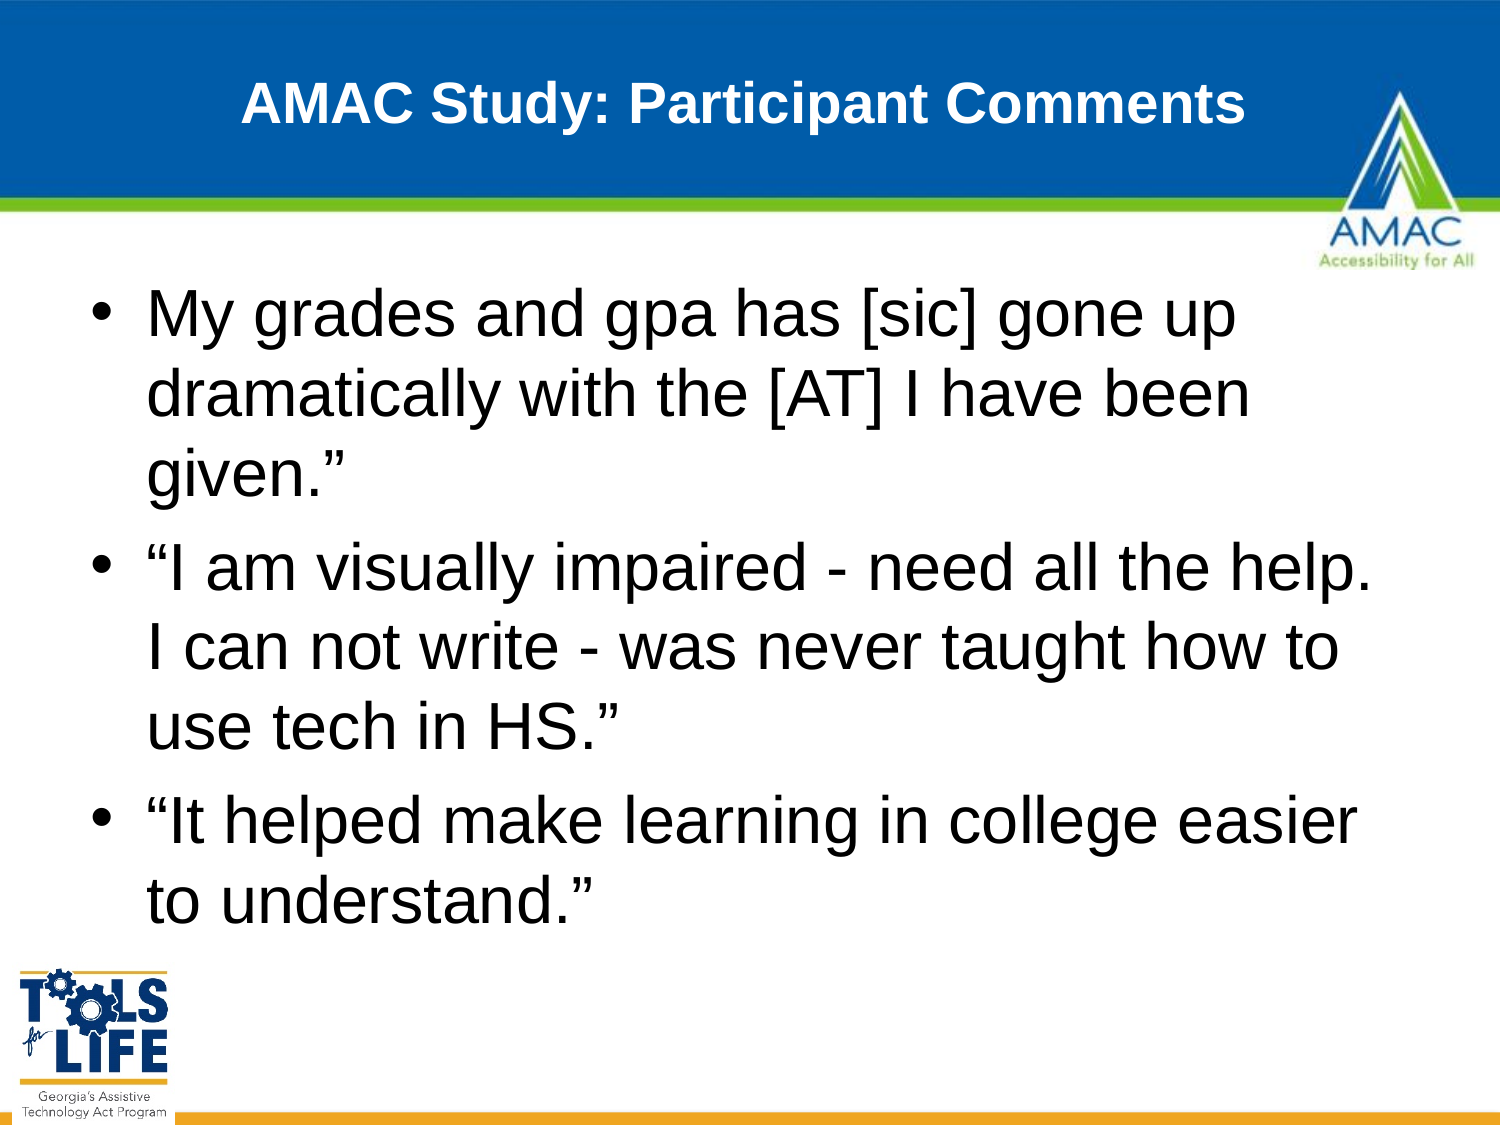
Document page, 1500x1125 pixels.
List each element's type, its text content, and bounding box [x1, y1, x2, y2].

title AMAC Study: Participant Comments [62, 0, 1425, 200]
picture [12, 962, 175, 1125]
picture [0, 0, 1500, 270]
list My grades and gpa has [sic] gone up dramatically with the [AT] I have been given.” “I am visually impaired - need all the help. I can not write - was never taught how to use tech in HS.” “It helped make learning in college easier to understand.” [75, 262, 1425, 1005]
